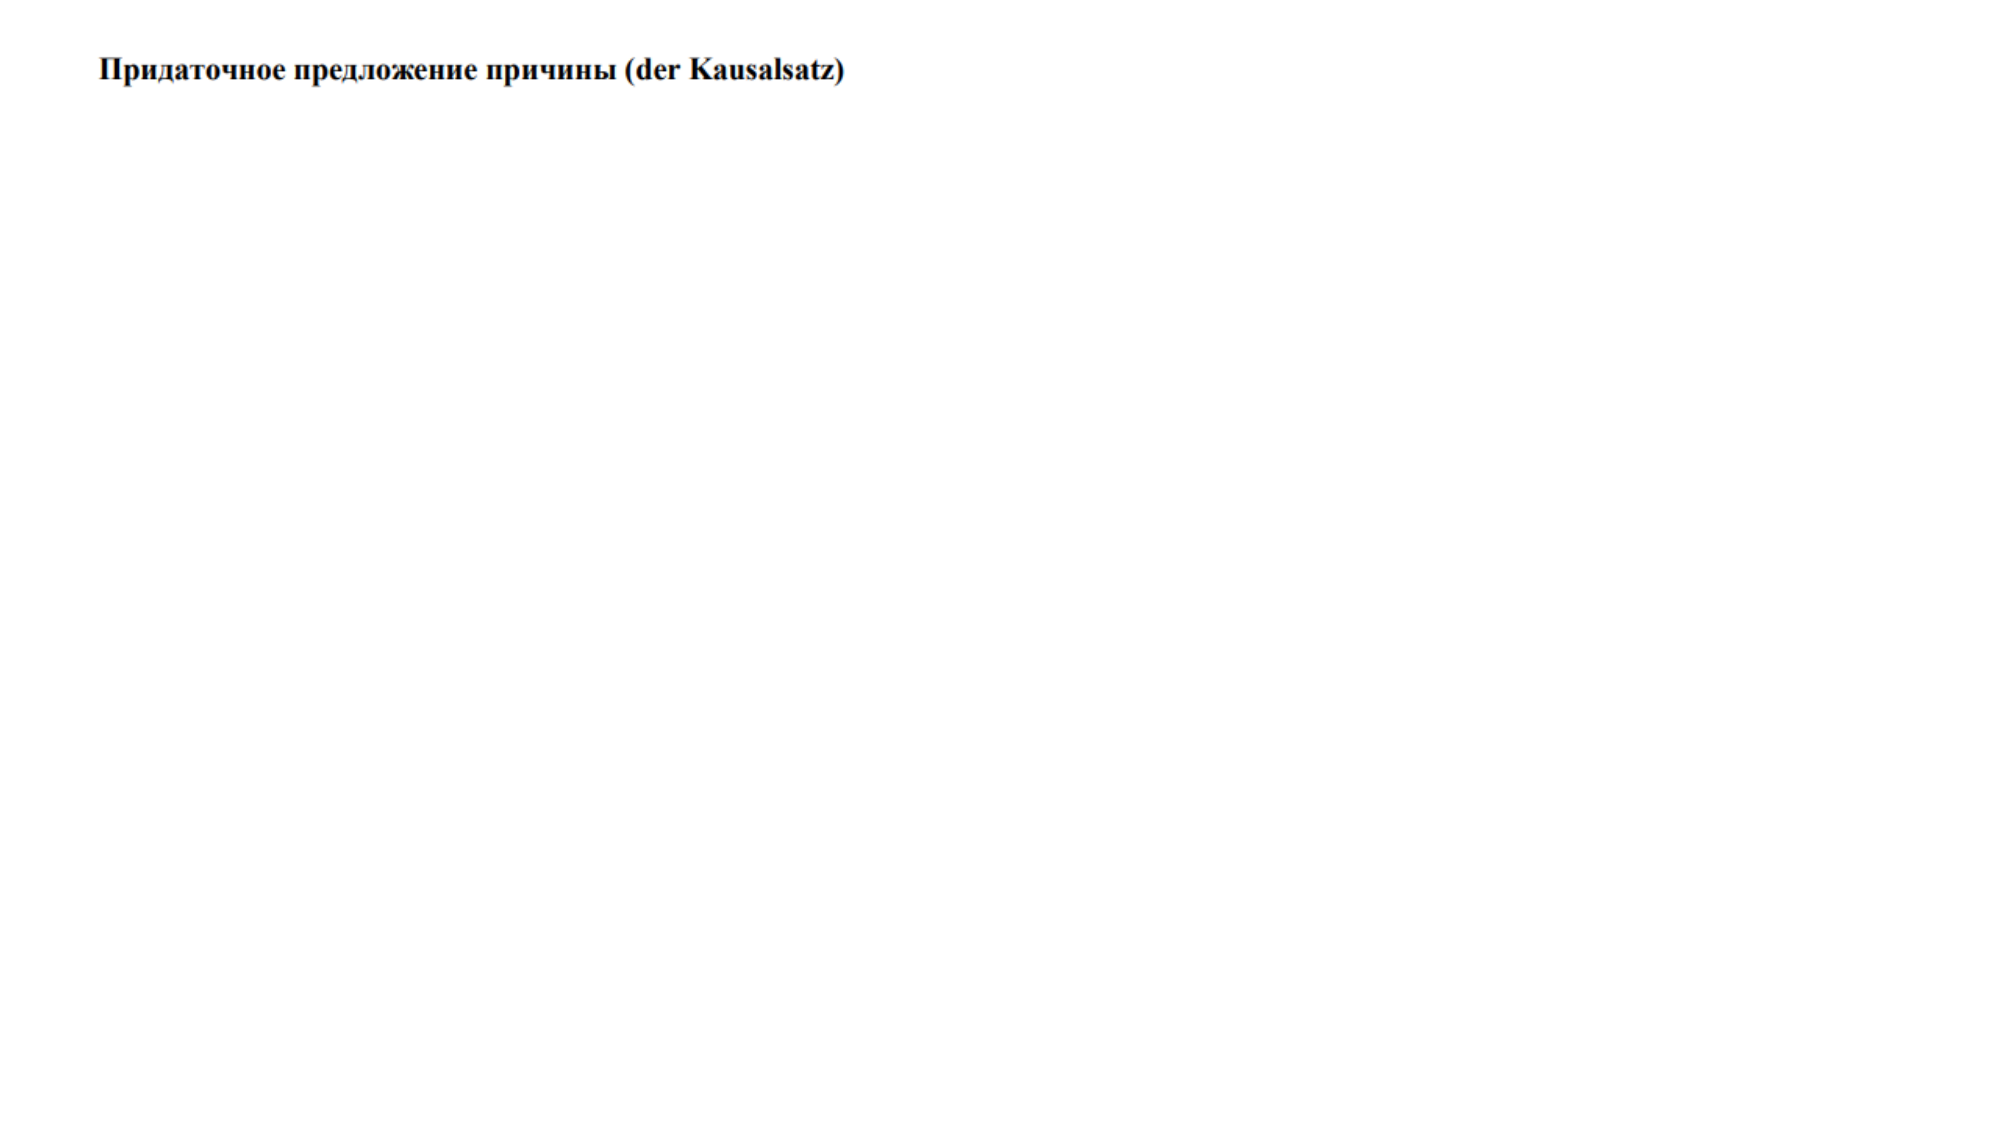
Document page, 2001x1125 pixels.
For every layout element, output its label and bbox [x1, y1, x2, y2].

picture [92, 48, 854, 100]
